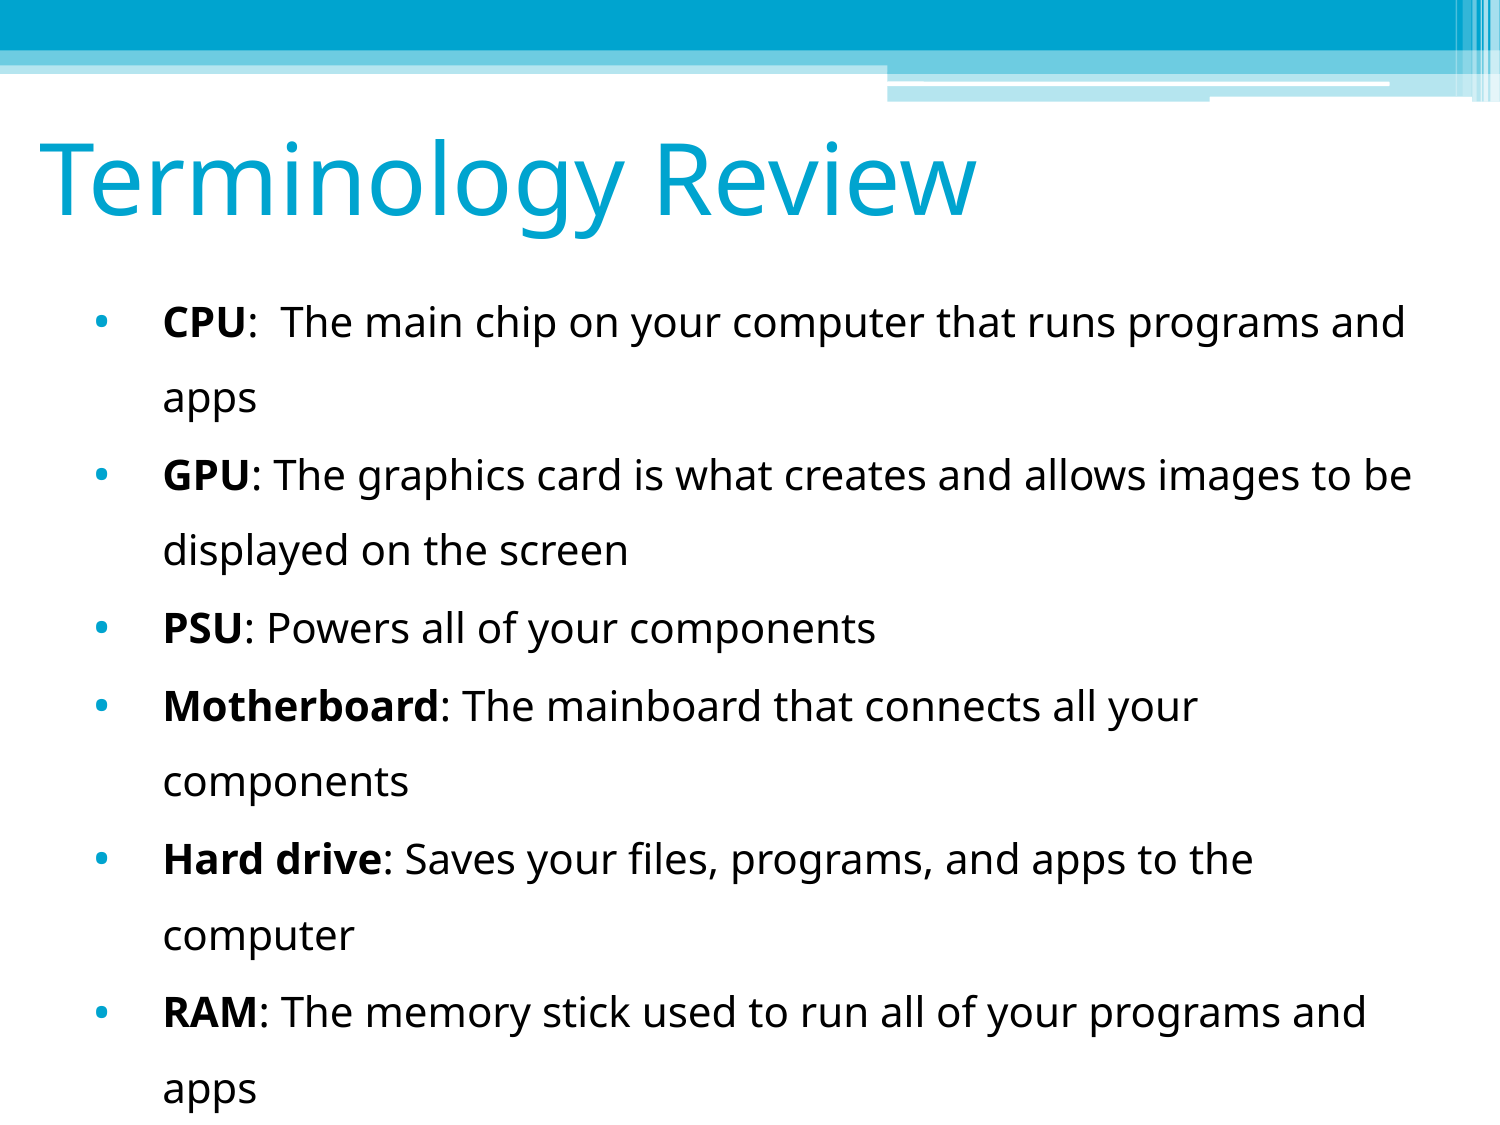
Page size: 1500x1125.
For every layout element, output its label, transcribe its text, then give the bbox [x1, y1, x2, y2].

title Terminology Review [24, 87, 1500, 263]
list CPU: The main chip on your computer that runs programs and apps GPU: The graphics card is what creates and allows images to be displayed on the screen PSU: Powers all of your components Motherboard: The mainboard that connects all your components Hard drive: Saves your files, programs, and apps to the computer RAM: The memory stick used to run all of your programs and apps [24, 263, 1438, 1125]
